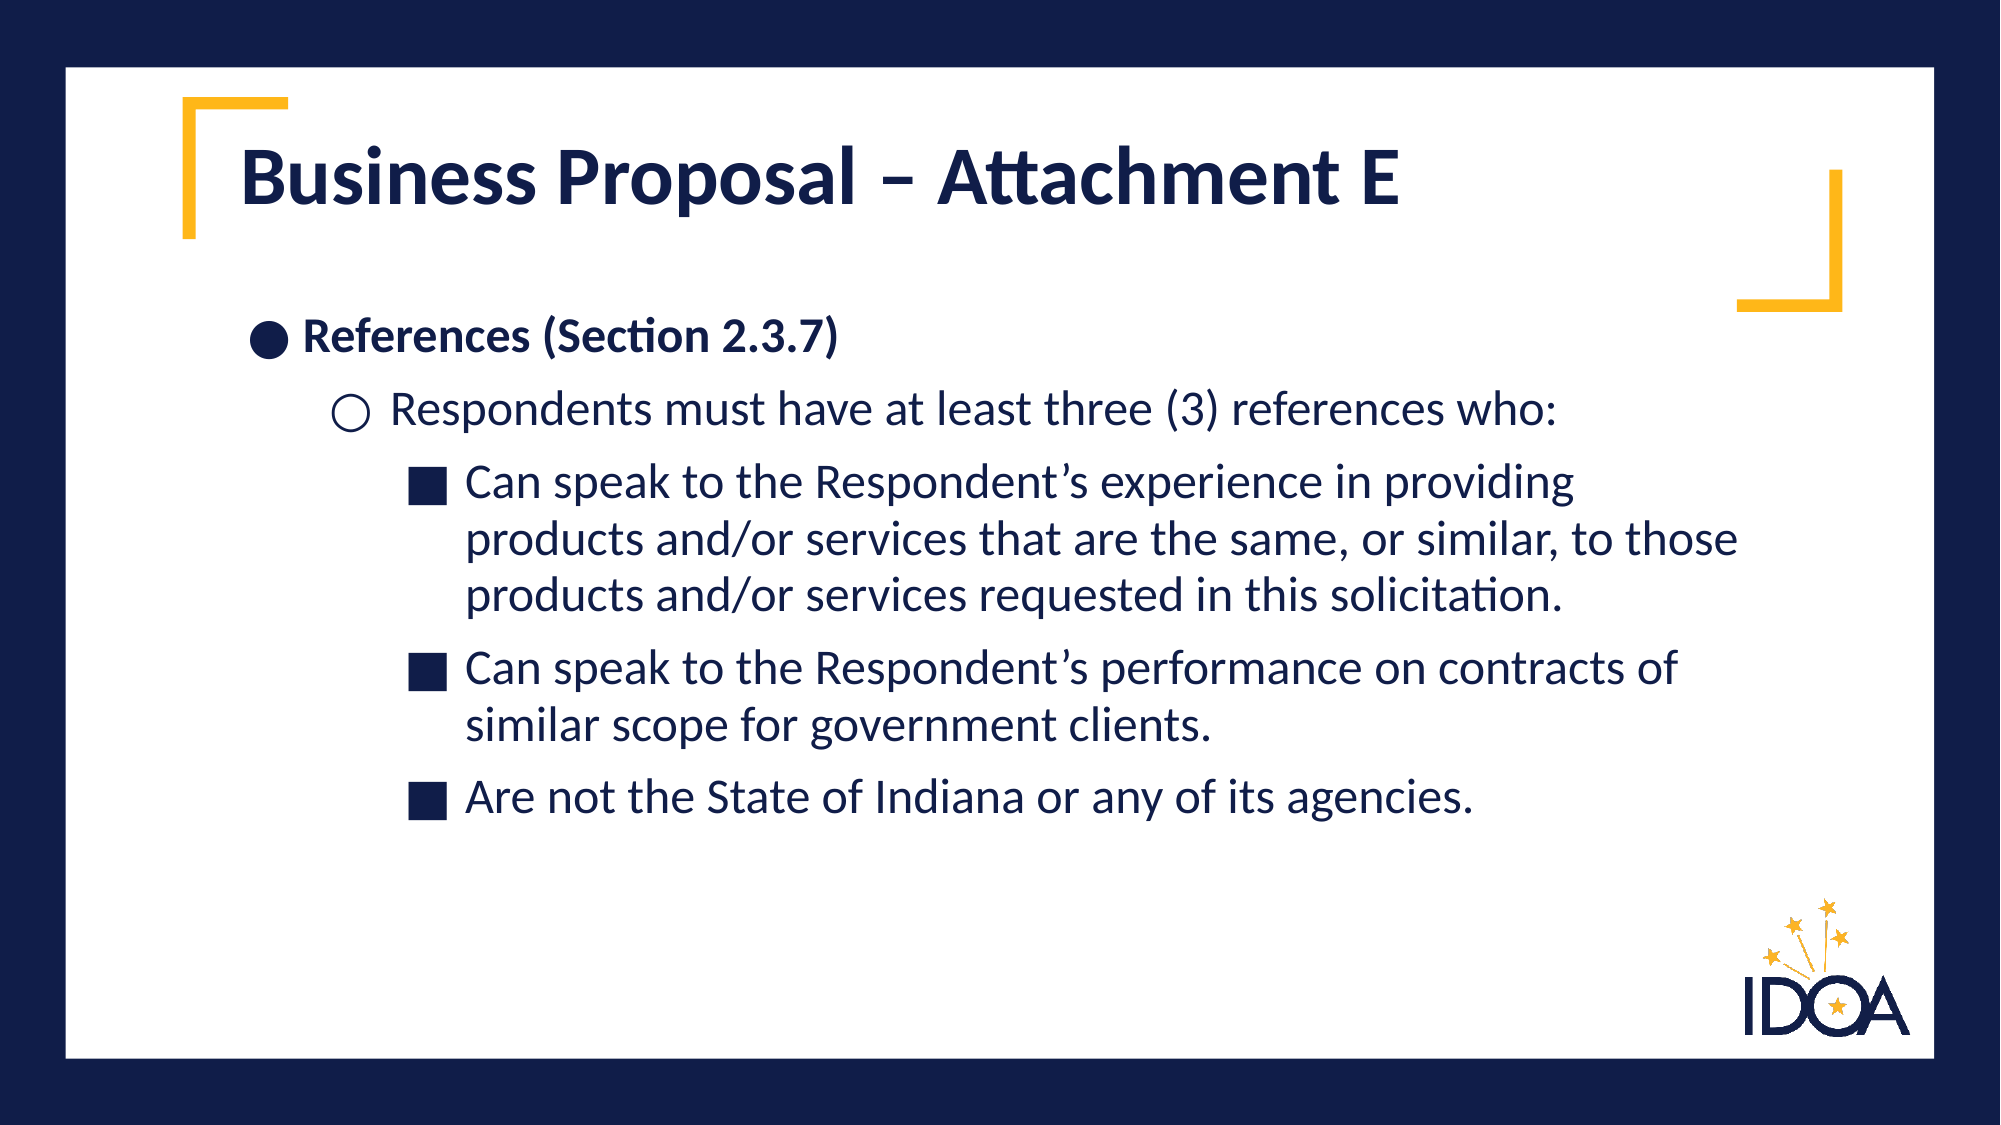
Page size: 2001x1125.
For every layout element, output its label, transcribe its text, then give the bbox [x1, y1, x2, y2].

title Business Proposal – Attachment E [225, 125, 1800, 262]
list References (Section 2.3.7) Respondents must have at least three (3) references who: Can speak to the Respondent’s experience in providing products and/or services that are the same, or similar, to those products and/or services requested in this solicitation. Can speak to the Respondent’s performance on contracts of similar scope for government clients. Are not the State of Indiana or any of its agencies. [225, 299, 1772, 1054]
picture [1702, 857, 1959, 1114]
